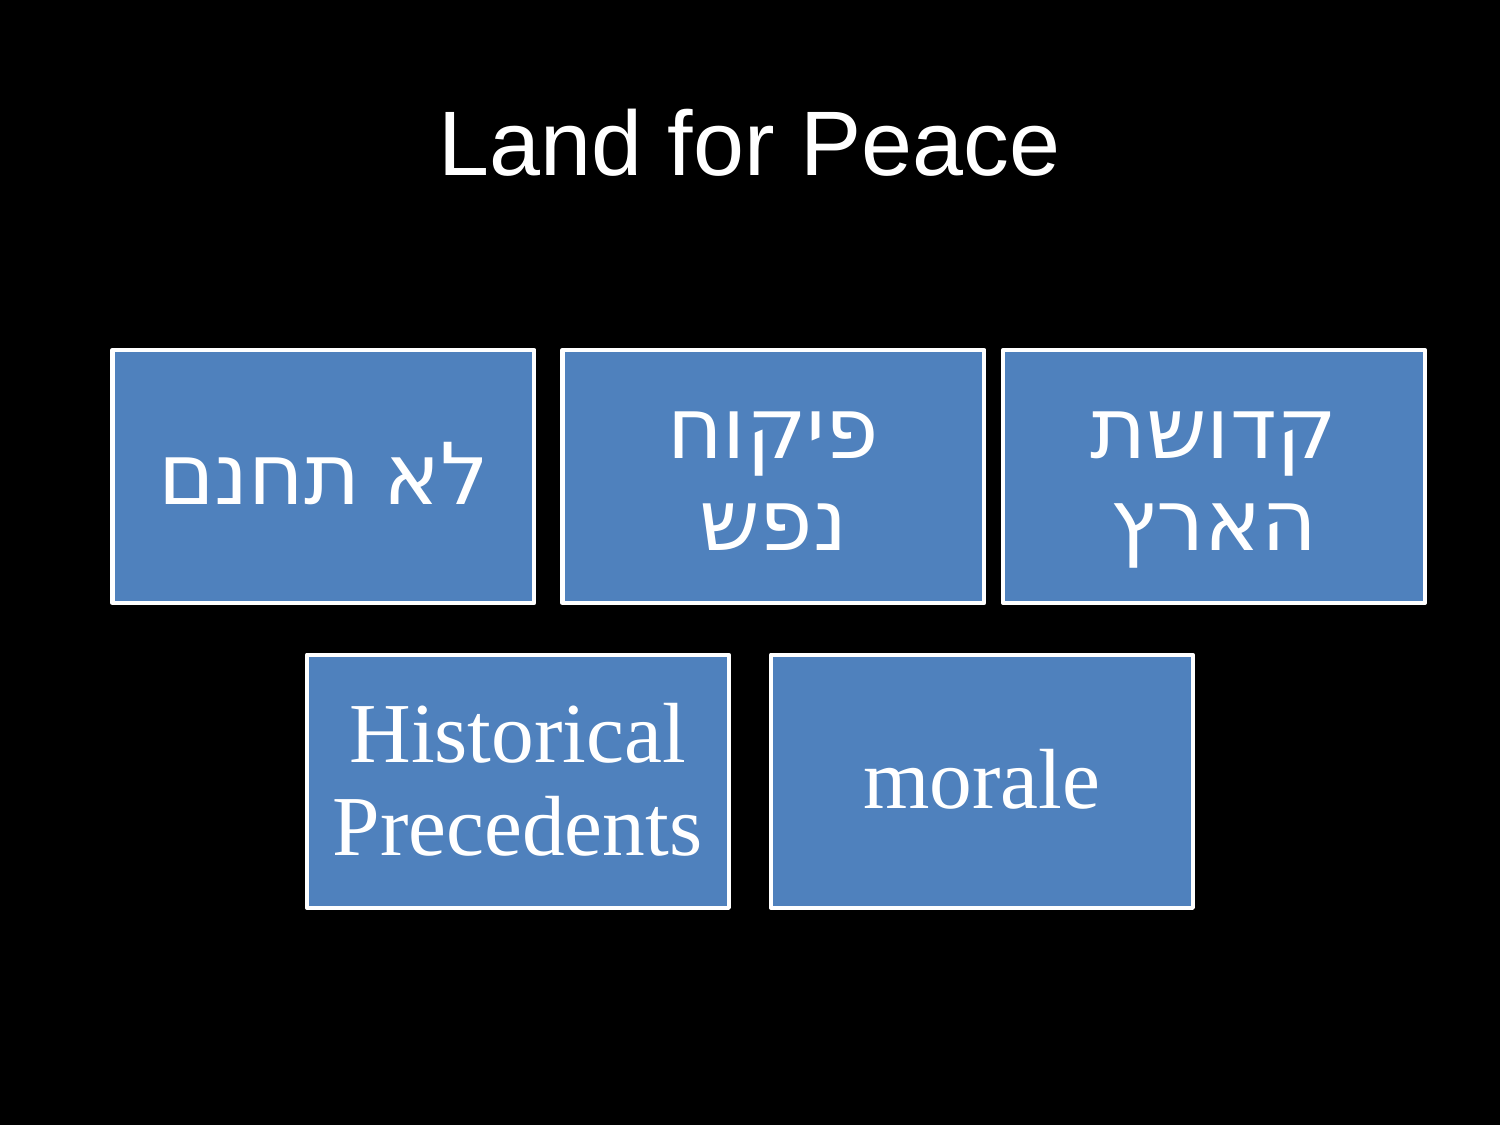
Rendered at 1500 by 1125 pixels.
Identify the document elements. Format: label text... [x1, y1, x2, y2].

title Land for Peace [75, 45, 1425, 233]
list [74, 262, 1426, 1006]
